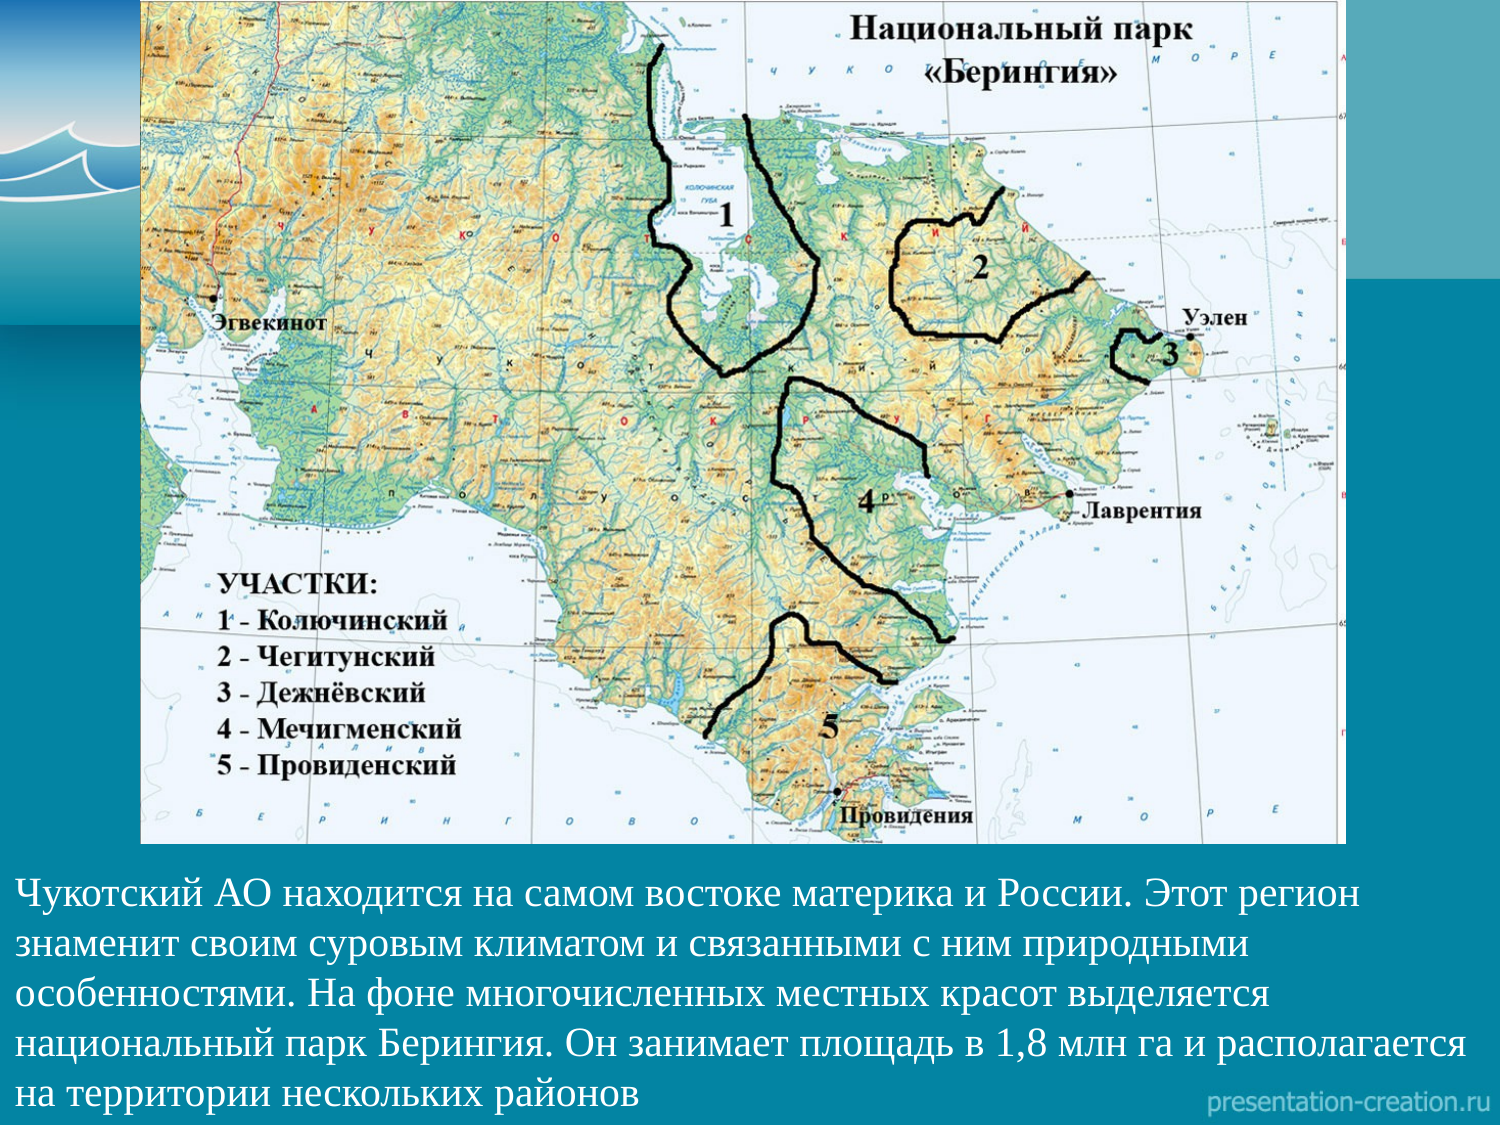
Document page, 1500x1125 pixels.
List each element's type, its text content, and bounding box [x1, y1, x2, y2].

text_box Чукотский АО находится на самом востоке материка и России. Этот регион знаменит своим суровым климатом и связанными с ним природными особенностями. На фоне многочисленных местных красот выделяется национальный парк Берингия. Он занимает площадь в 1,8 млн га и располагается на территории нескольких районов [0, 857, 1500, 1123]
picture [0, 0, 1500, 843]
